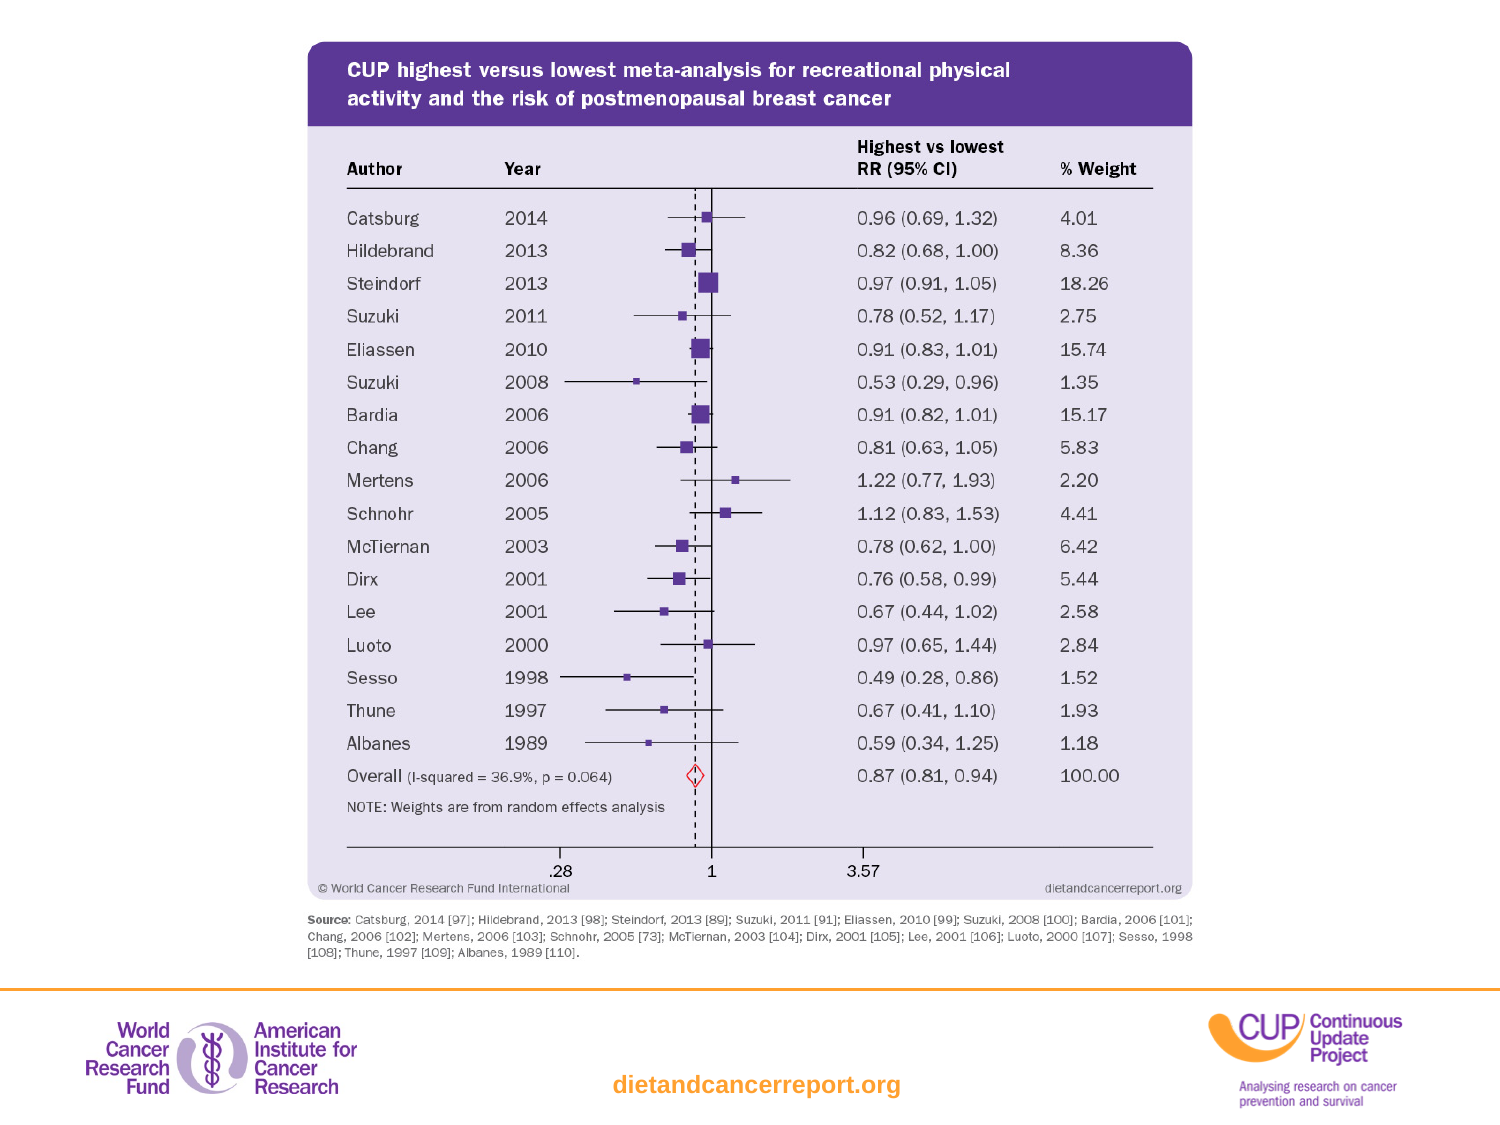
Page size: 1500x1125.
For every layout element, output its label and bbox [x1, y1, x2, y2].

picture [1207, 1013, 1403, 1109]
picture [280, 14, 1220, 983]
picture [86, 1022, 357, 1094]
